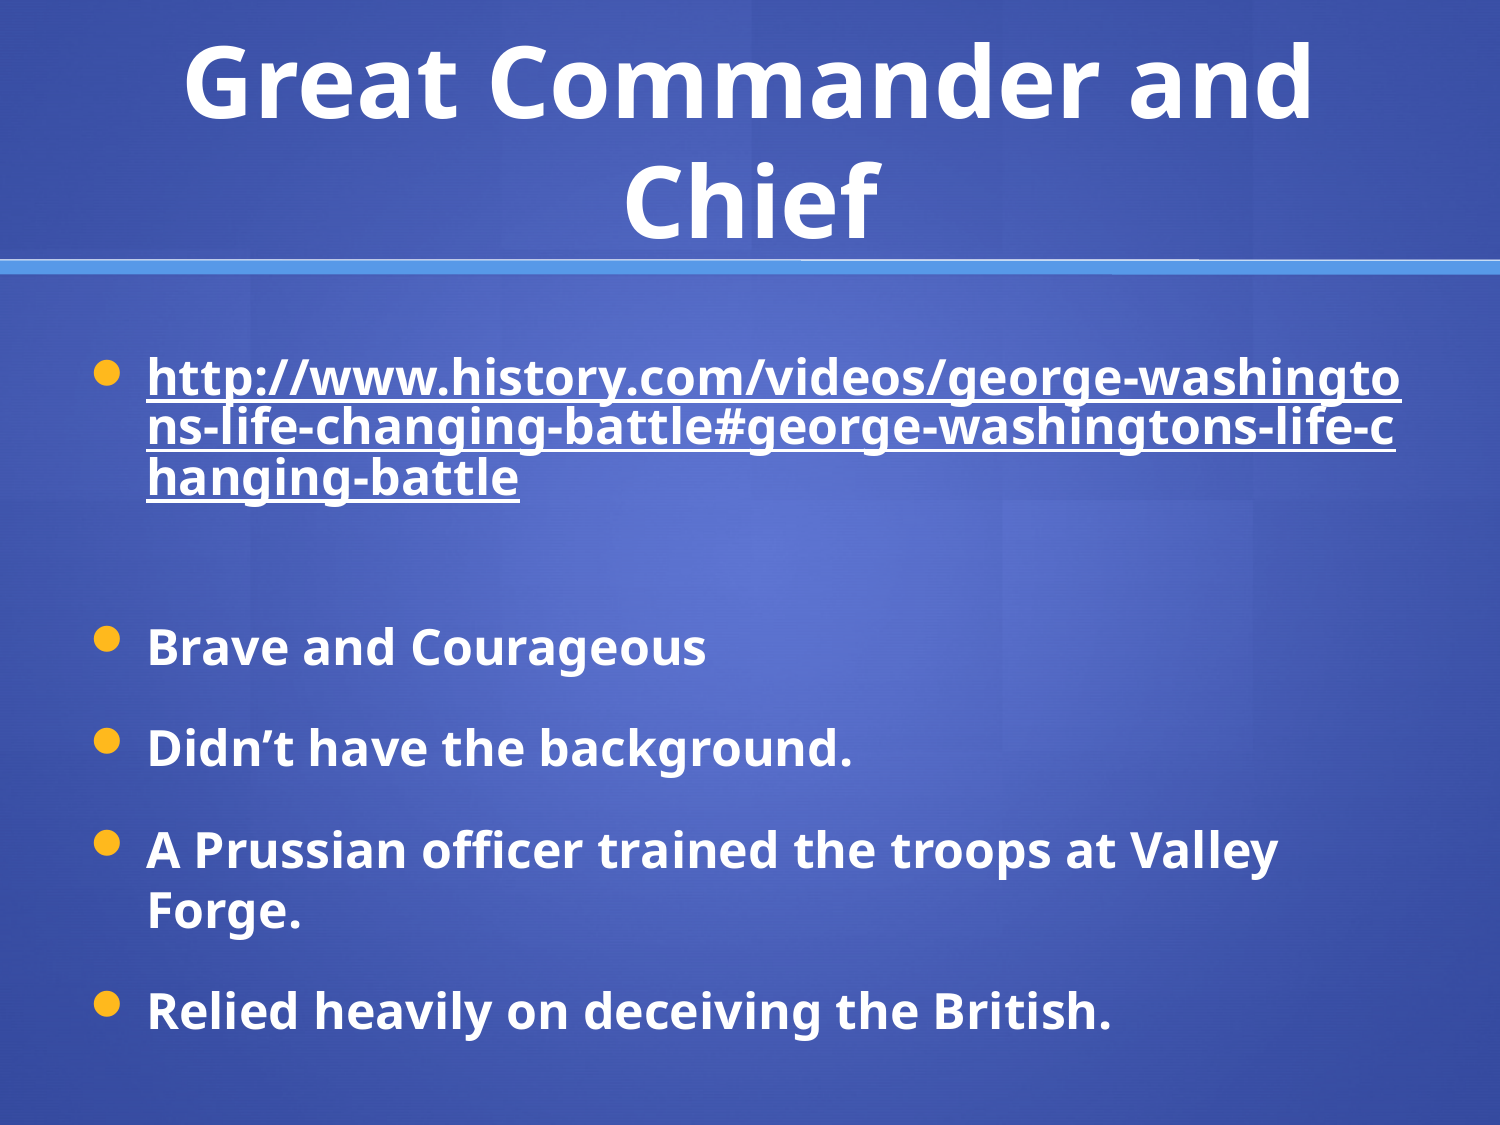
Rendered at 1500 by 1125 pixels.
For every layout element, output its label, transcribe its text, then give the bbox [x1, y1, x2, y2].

list http://www.history.com/videos/george-washingtons-life-changing-battle#george-washingtons-life-changing-battle Brave and Courageous Didn’t have the background. A Prussian officer trained the troops at Valley Forge. Relied heavily on deceiving the British. [75, 337, 1425, 988]
title Great Commander and Chief [75, 45, 1425, 233]
